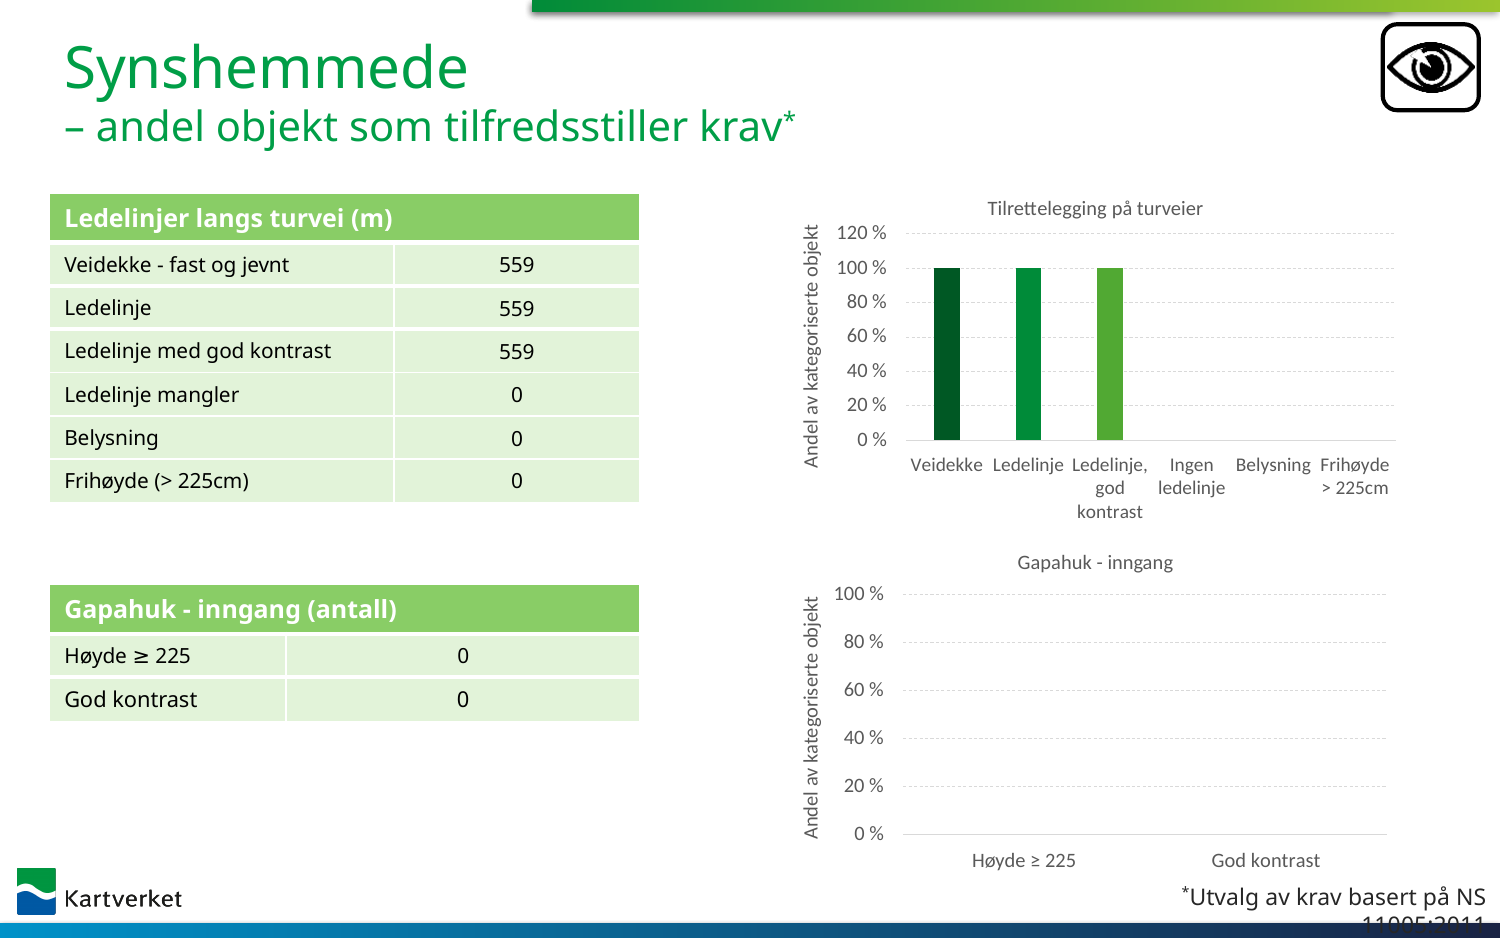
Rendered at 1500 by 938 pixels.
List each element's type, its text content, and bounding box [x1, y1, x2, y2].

table_cell 559 [395, 288, 639, 327]
table_cell 0 [395, 417, 639, 458]
table_cell 0 [395, 460, 639, 502]
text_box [1382, 24, 1480, 111]
table_cell Belysning [50, 417, 393, 458]
table_cell Veidekke - fast og jevnt [50, 245, 393, 284]
table_cell Ledelinje med god kontrast [50, 331, 393, 372]
table_cell 0 [287, 679, 639, 721]
picture [791, 187, 1400, 526]
table_cell 559 [395, 331, 639, 372]
table_cell 559 [395, 245, 639, 284]
text_box Synshemmede – andel objekt som tilfredsstiller krav* [49, 24, 1431, 158]
table_cell Høyde ≥ 225 [50, 636, 285, 675]
table_cell 0 [287, 636, 639, 675]
table_header Ledelinjer langs turvei (m) [50, 194, 639, 240]
table_header Gapahuk - inngang (antall) [50, 585, 639, 632]
text_box *Utvalg av krav basert på NS 11005:2011 [1068, 873, 1500, 938]
table_cell Ledelinje mangler [50, 373, 393, 415]
table_cell God kontrast [50, 679, 285, 721]
table_cell Frihøyde (> 225cm) [50, 460, 393, 502]
table_cell 0 [395, 373, 639, 415]
picture [791, 541, 1400, 880]
table_cell Ledelinje [50, 288, 393, 327]
